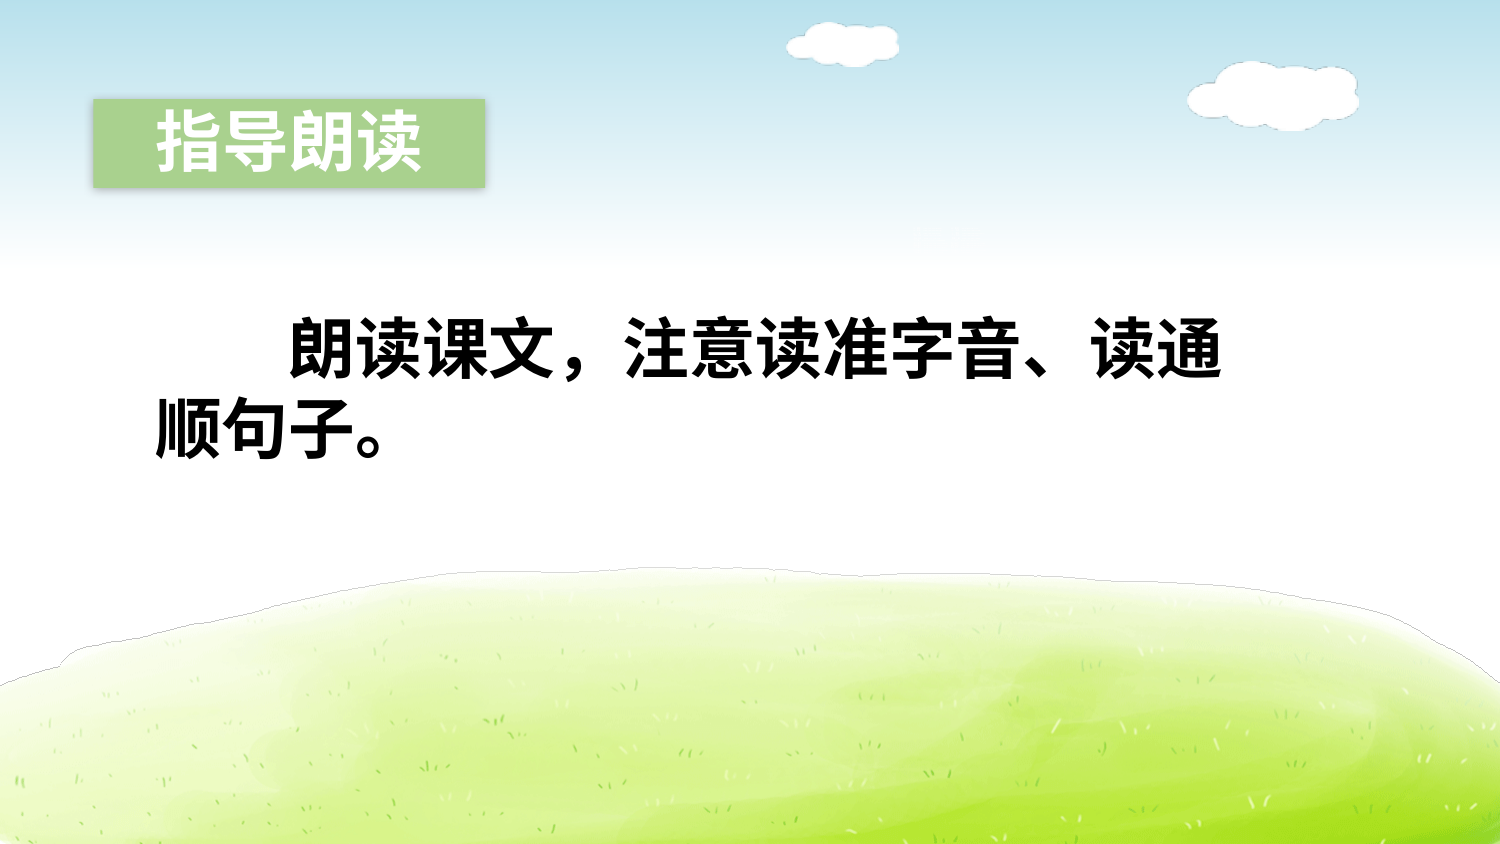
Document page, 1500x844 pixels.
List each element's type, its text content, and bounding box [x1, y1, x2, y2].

picture [786, 22, 899, 67]
text_box 朗读课文，注意读准字音、读通顺句子。 [140, 299, 1304, 475]
text_box 指导朗读 [93, 99, 486, 188]
picture [0, 513, 1500, 844]
picture [1187, 61, 1359, 131]
